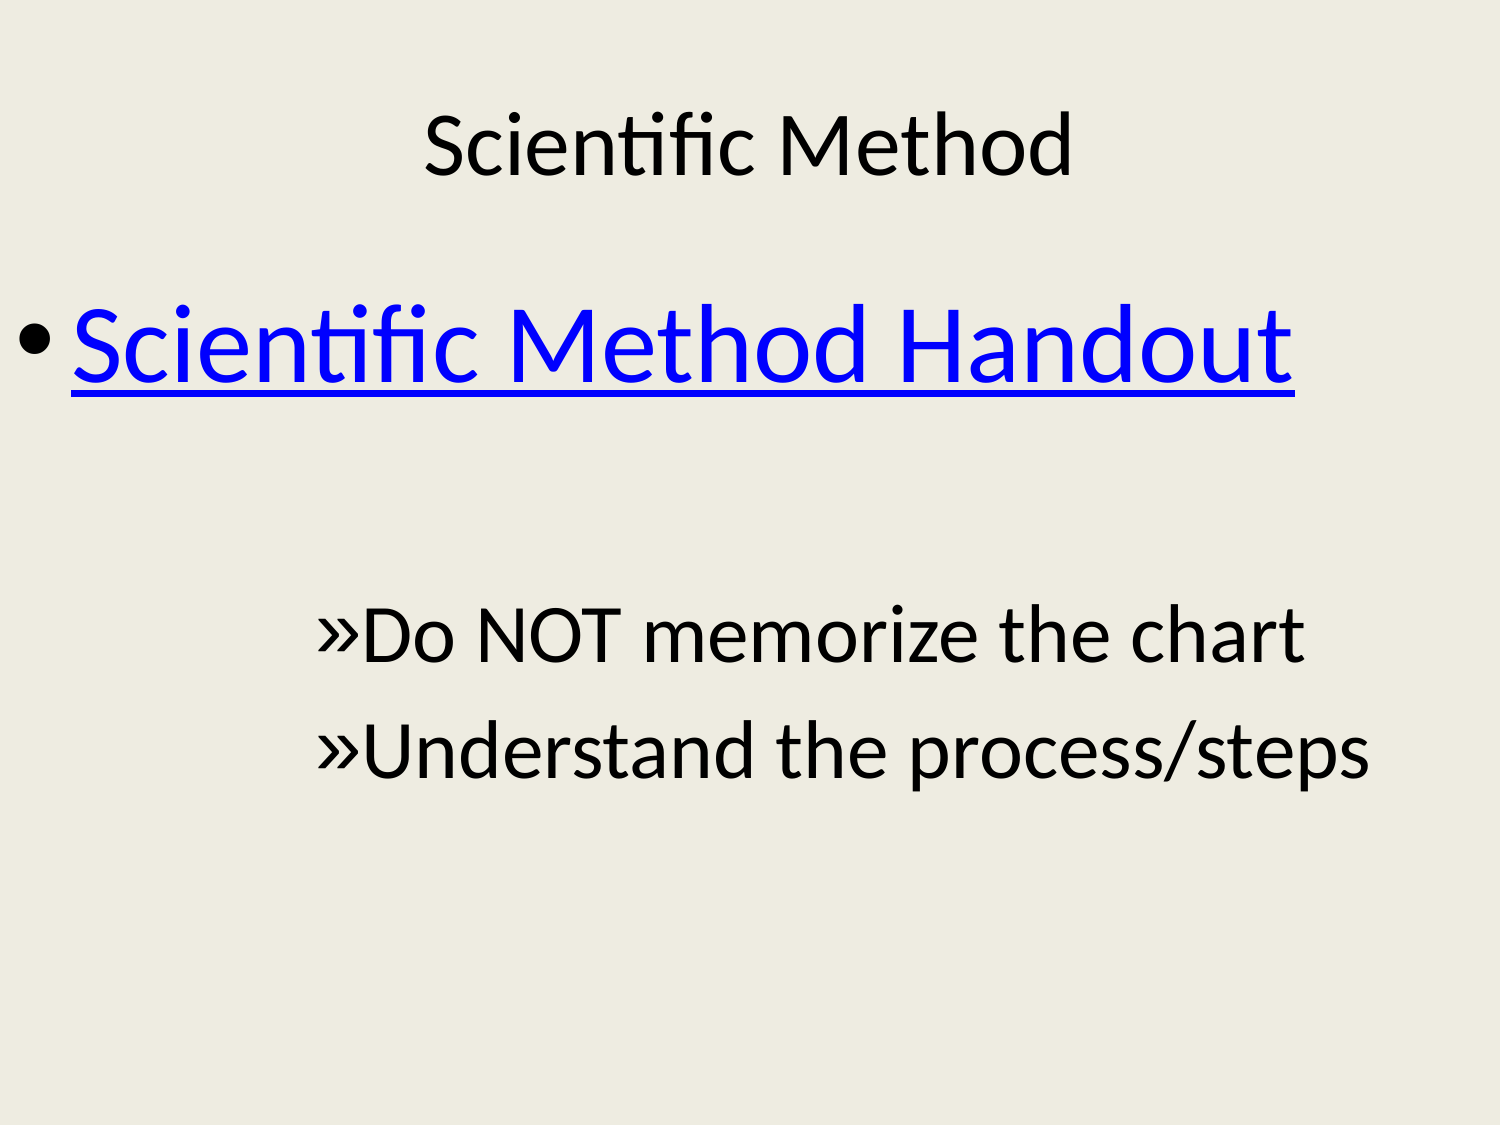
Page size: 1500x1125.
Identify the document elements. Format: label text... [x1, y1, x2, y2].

title Scientific Method [75, 45, 1425, 233]
list Scientific Method Handout Do NOT memorize the chart Understand the process/steps [0, 262, 1500, 1005]
